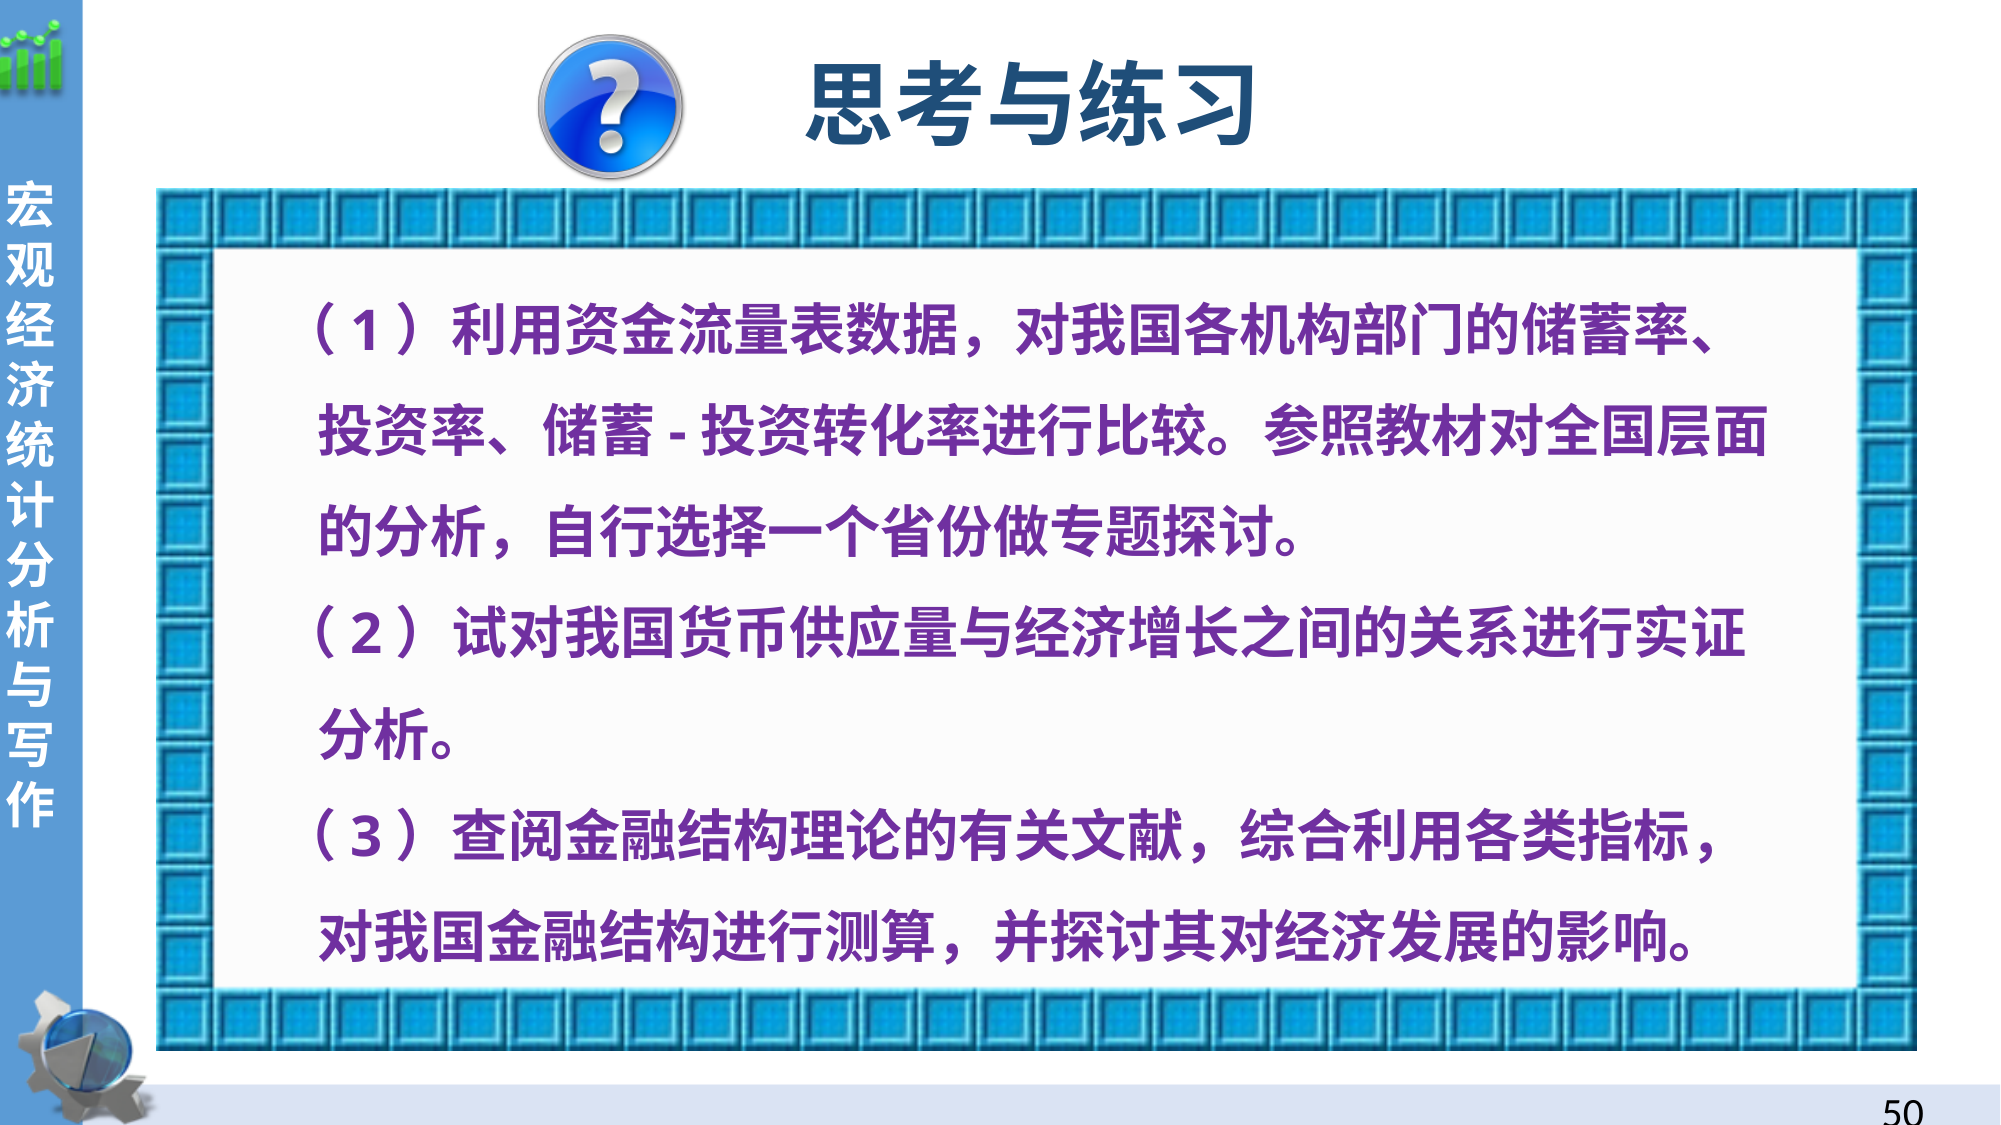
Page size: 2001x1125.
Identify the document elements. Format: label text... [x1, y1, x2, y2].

text_box 49 [1786, 1085, 1940, 1125]
picture [0, 0, 2001, 1125]
title 思考与练习 [220, 0, 1844, 188]
picture [536, 33, 687, 184]
